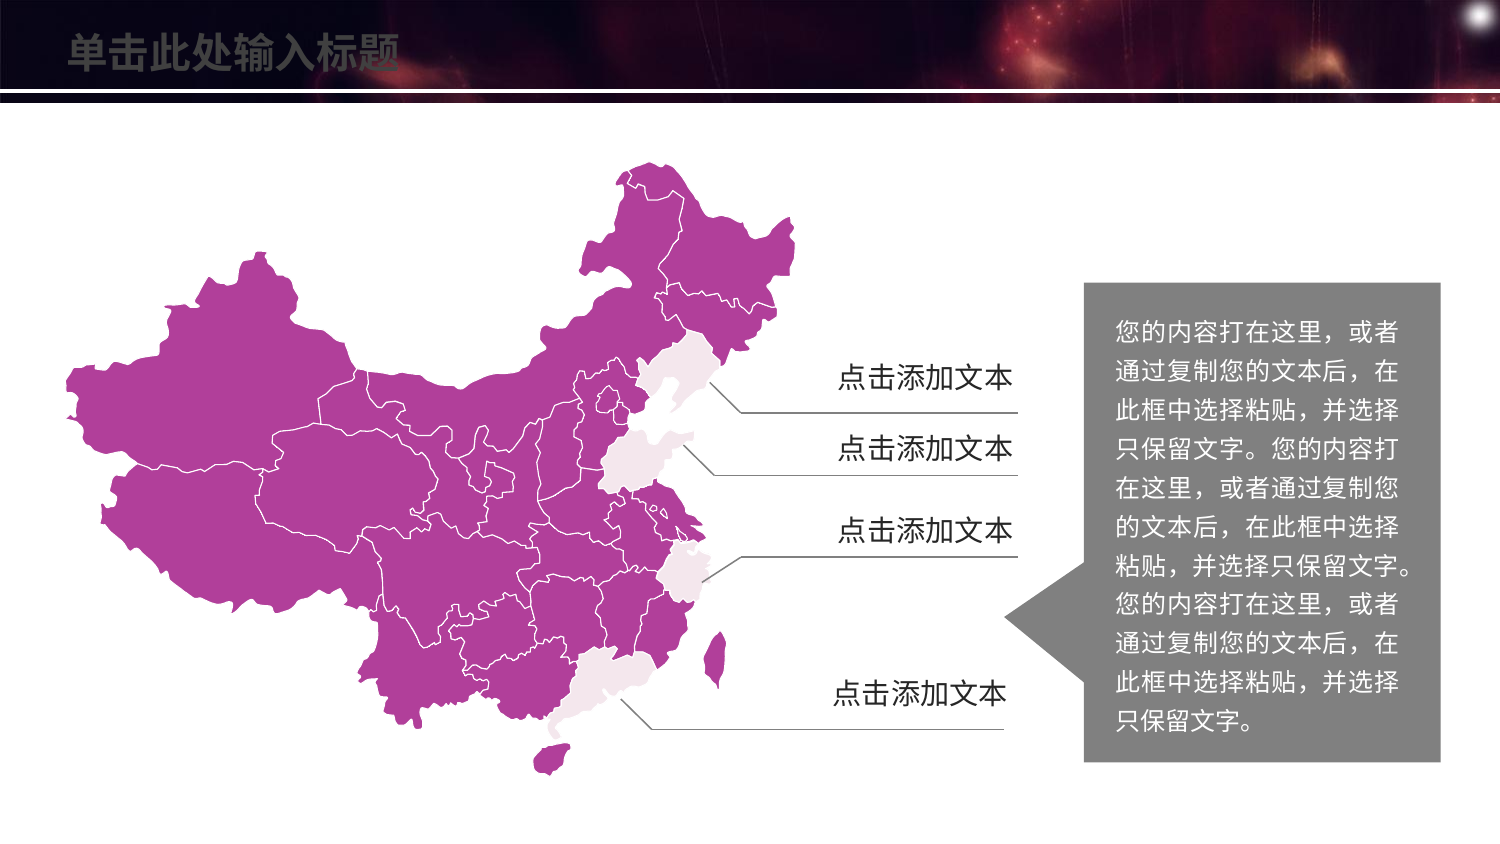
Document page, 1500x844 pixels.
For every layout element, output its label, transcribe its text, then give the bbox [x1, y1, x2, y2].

text_box 点击添加文本 [826, 506, 1025, 553]
picture [0, 93, 1500, 103]
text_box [701, 557, 741, 583]
text_box 点击添加文本 [826, 424, 1025, 471]
text_box 点击添加文本 [821, 670, 1020, 717]
picture [0, 0, 1500, 89]
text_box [709, 382, 741, 414]
text_box 点击添加文本 [826, 353, 1025, 400]
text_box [683, 444, 715, 476]
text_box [64, 161, 796, 777]
text_box 您的内容打在这里，或者通过复制您的文本后，在此框中选择粘贴，并选择只保留文字。您的内容打在这里，或者通过复制您的文本后，在此框中选择粘贴，并选择只保留文字。 您的内容打在这里，或者通过复制您的文本后，在此框中选择粘贴，并选择只保留文字。 [1104, 301, 1412, 742]
text_box 单击此处输入标题 [51, 9, 443, 85]
text_box [1002, 280, 1443, 765]
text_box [620, 698, 653, 730]
